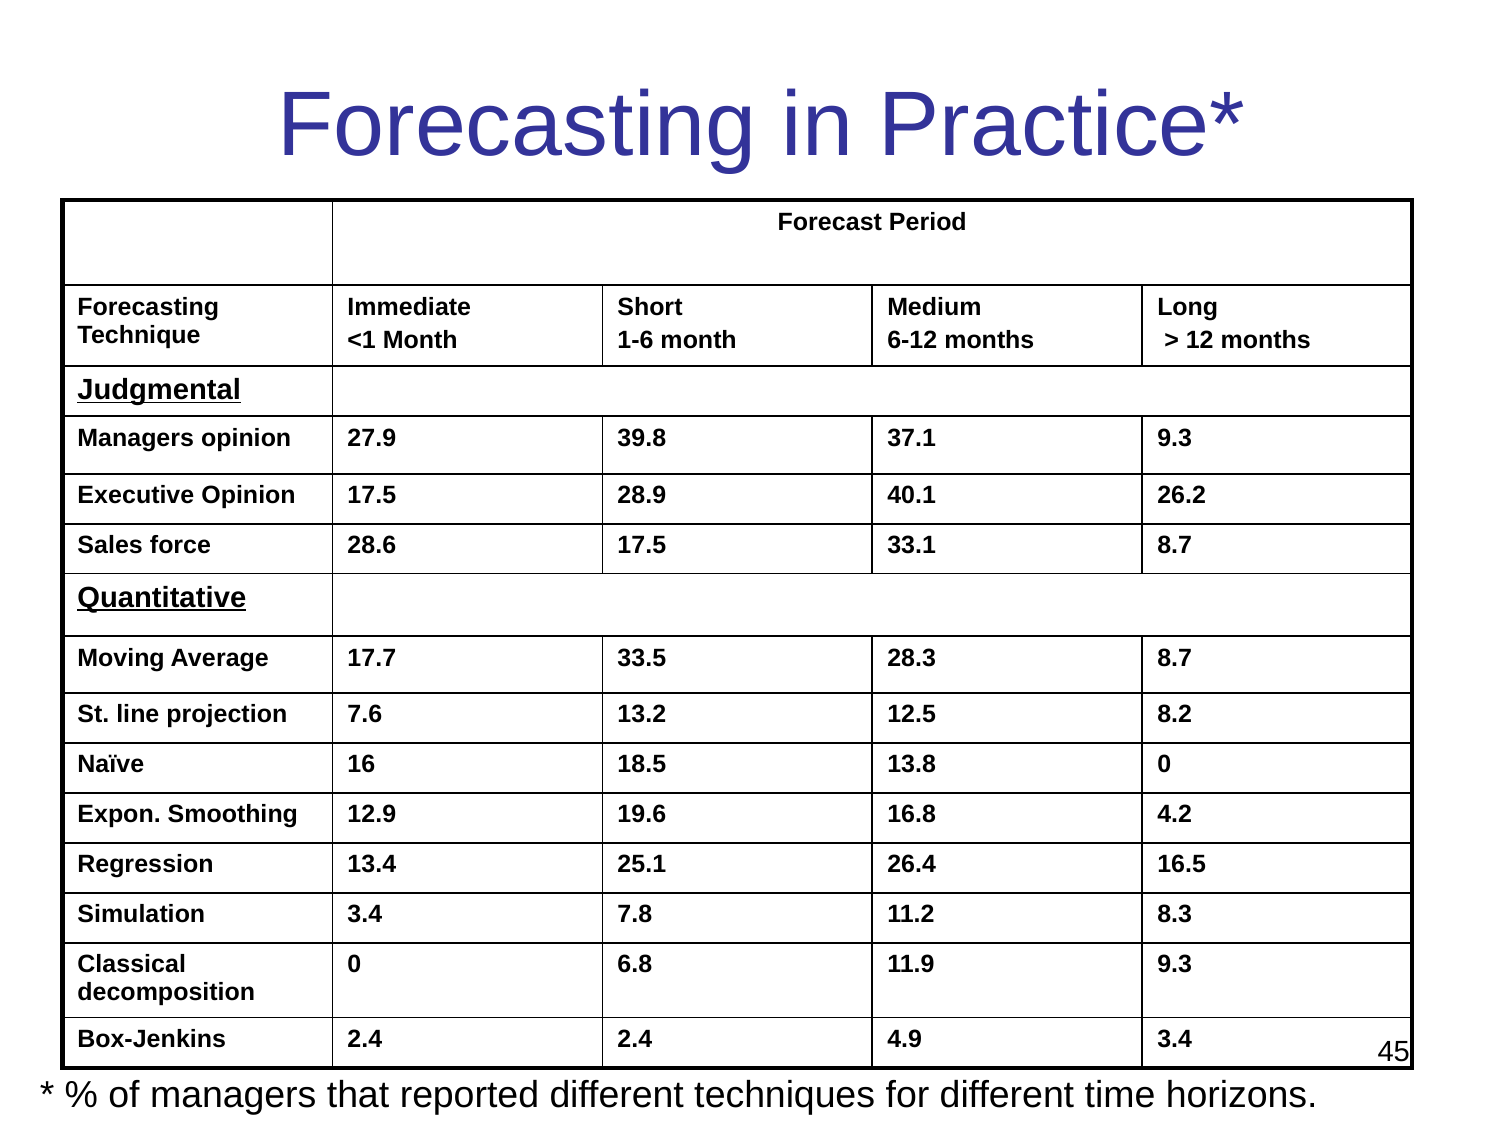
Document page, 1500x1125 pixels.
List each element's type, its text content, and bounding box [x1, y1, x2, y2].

table_cell Forecasting Technique [65, 286, 332, 365]
table_cell 18.5 [603, 744, 871, 792]
table_cell Immediate <1 Month [333, 286, 602, 365]
table_cell 0 [333, 944, 602, 1017]
table_cell 4.9 [873, 1018, 1141, 1062]
table_cell Moving Average [65, 637, 332, 692]
table_cell 8.2 [1143, 694, 1410, 742]
table_cell 9.3 [1143, 944, 1410, 1017]
table_cell 4.2 [1143, 794, 1410, 842]
table_cell 12.9 [333, 794, 602, 842]
table_cell Medium 6-12 months [873, 286, 1141, 365]
table_cell 13.4 [333, 844, 602, 892]
table_cell 2.4 [333, 1018, 602, 1062]
table_cell 8.3 [1143, 894, 1410, 942]
table_cell 16 [333, 744, 602, 792]
table_cell [333, 367, 1410, 415]
table_cell Box-Jenkins [65, 1018, 332, 1062]
table_cell 9.3 [1143, 417, 1410, 473]
table_cell 13.8 [873, 744, 1141, 792]
table_cell 11.2 [873, 894, 1141, 942]
title Forecasting in Practice* [87, 24, 1438, 213]
table_cell [333, 574, 1410, 635]
table_cell 25.1 [603, 844, 871, 892]
table_cell 40.1 [873, 475, 1141, 523]
table_cell 33.1 [873, 525, 1141, 573]
table_cell 12.5 [873, 694, 1141, 742]
table_header Forecast Period [333, 202, 1410, 284]
table_cell 28.6 [333, 525, 602, 573]
table_cell Long > 12 months [1143, 286, 1410, 365]
table_cell 28.3 [873, 637, 1141, 692]
table_cell 7.6 [333, 694, 602, 742]
table_cell Classical decomposition [65, 944, 332, 1017]
table_cell 8.7 [1143, 637, 1410, 692]
table_cell 16.8 [873, 794, 1141, 842]
table_cell Regression [65, 844, 332, 892]
table_cell Sales force [65, 525, 332, 573]
table_cell 11.9 [873, 944, 1141, 1017]
table_cell Executive Opinion [65, 475, 332, 523]
table_cell 6.8 [603, 944, 871, 1017]
table_cell 37.1 [873, 417, 1141, 473]
table_cell Managers opinion [65, 417, 332, 473]
table_header [65, 202, 332, 284]
table_cell Quantitative [65, 574, 332, 635]
text_box * % of managers that reported different techniques for different time horizons. [24, 1062, 1475, 1123]
table_cell Judgmental [65, 367, 332, 415]
table_cell Expon. Smoothing [65, 794, 332, 842]
table_cell Short 1-6 month [603, 286, 871, 365]
table_cell 26.4 [873, 844, 1141, 892]
table_cell 8.7 [1143, 525, 1410, 573]
table_cell 0 [1143, 744, 1410, 792]
table_cell 2.4 [603, 1018, 871, 1062]
table_cell St. line projection [65, 694, 332, 742]
table_cell 17.7 [333, 637, 602, 692]
table_cell 13.2 [603, 694, 871, 742]
table_cell 33.5 [603, 637, 871, 692]
table_cell 3.4 [1143, 1018, 1410, 1062]
table_cell 39.8 [603, 417, 871, 473]
table_cell 17.5 [603, 525, 871, 573]
slide_number 45 [1414, 1024, 1425, 1062]
table_cell 7.8 [603, 894, 871, 942]
table_cell 19.6 [603, 794, 871, 842]
table_cell 28.9 [603, 475, 871, 523]
table_cell 17.5 [333, 475, 602, 523]
table_cell 26.2 [1143, 475, 1410, 523]
table_cell Simulation [65, 894, 332, 942]
table_cell 3.4 [333, 894, 602, 942]
table_cell Naïve [65, 744, 332, 792]
table_cell 16.5 [1143, 844, 1410, 892]
table_cell 27.9 [333, 417, 602, 473]
